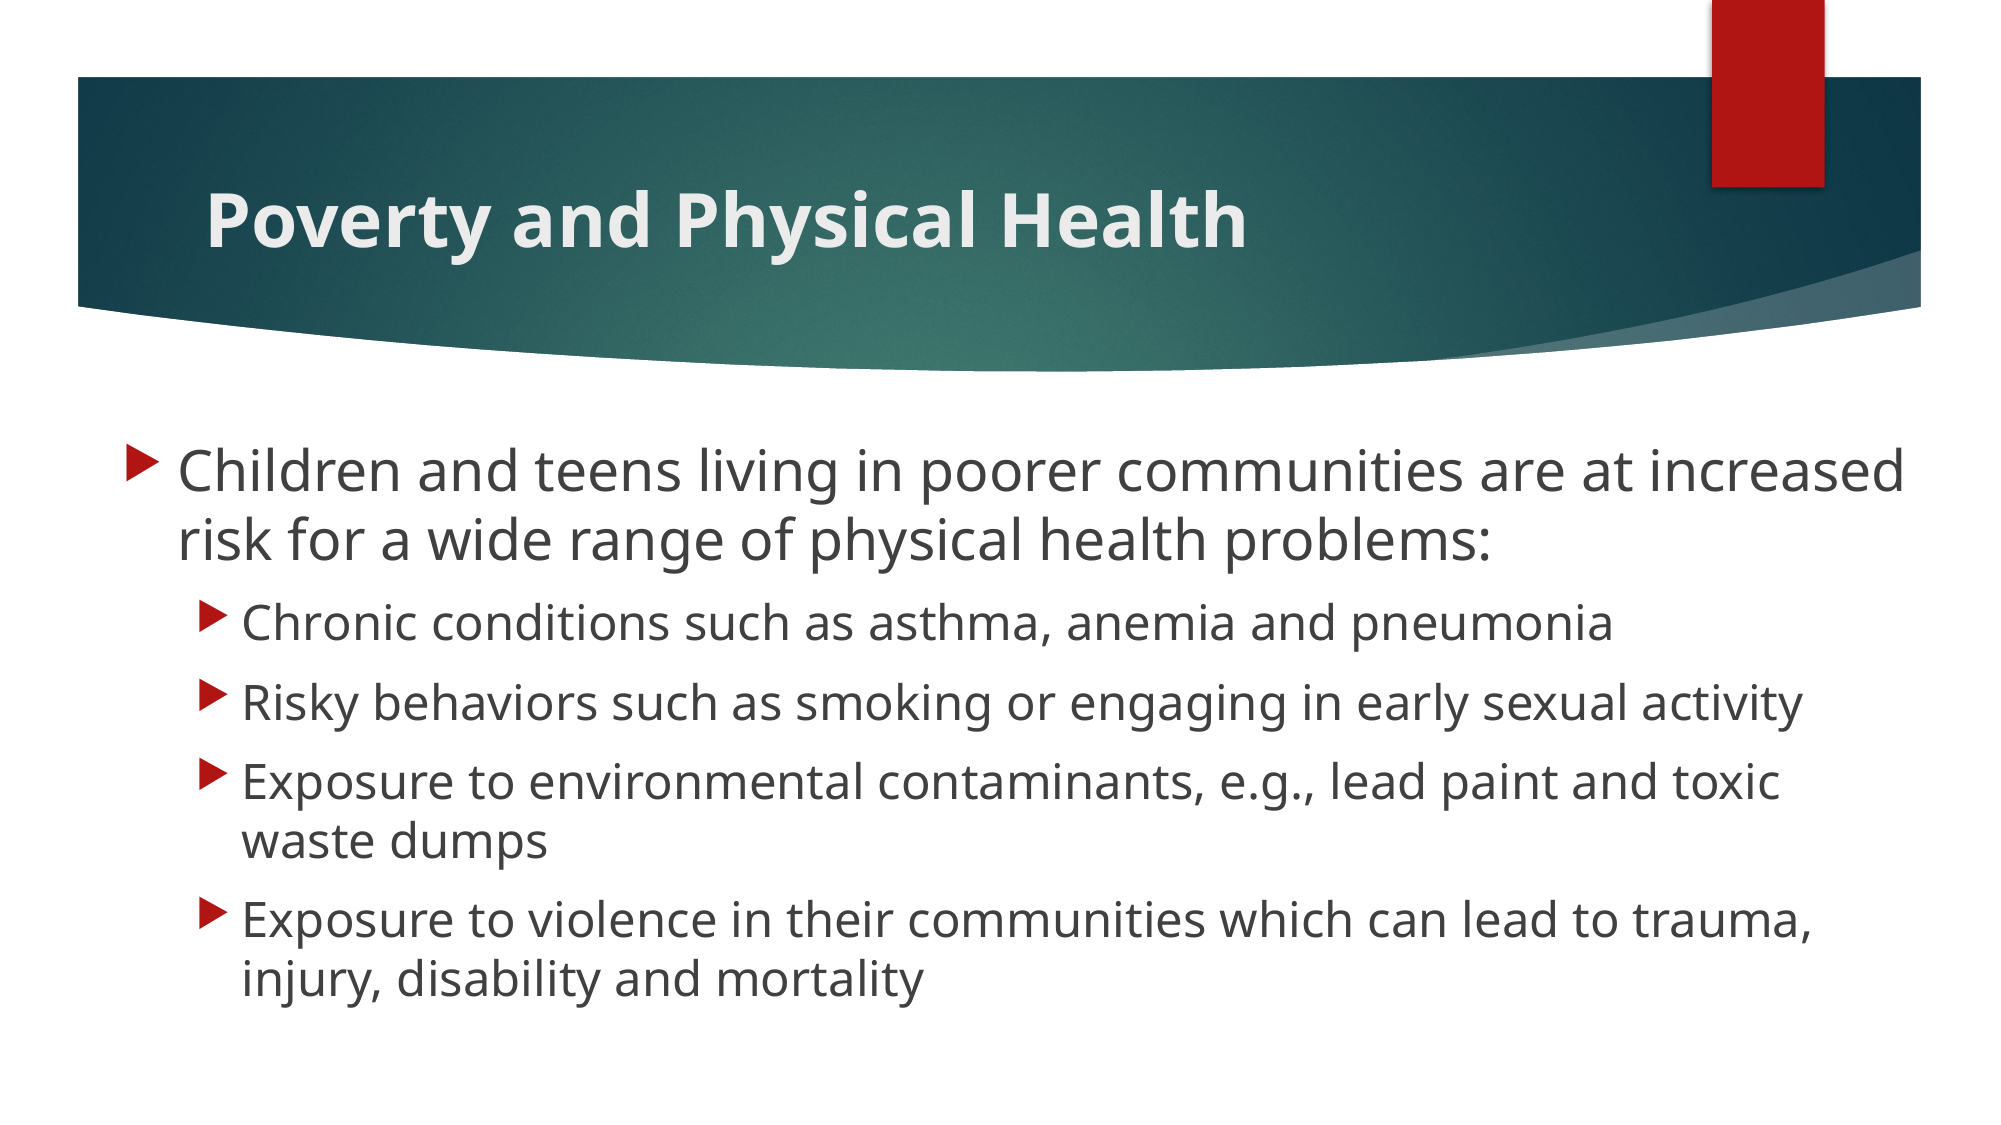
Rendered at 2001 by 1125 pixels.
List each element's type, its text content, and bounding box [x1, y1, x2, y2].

title Poverty and Physical Health [189, 159, 1638, 276]
list Children and teens living in poorer communities are at increased risk for a wide range of physical health problems: Chronic conditions such as asthma, anemia and pneumonia Risky behaviors such as smoking or engaging in early sexual activity Exposure to environmental contaminants, e.g., lead paint and toxic waste dumps Exposure to violence in their communities which can lead to trauma, injury, disability and mortality [107, 427, 1928, 1014]
